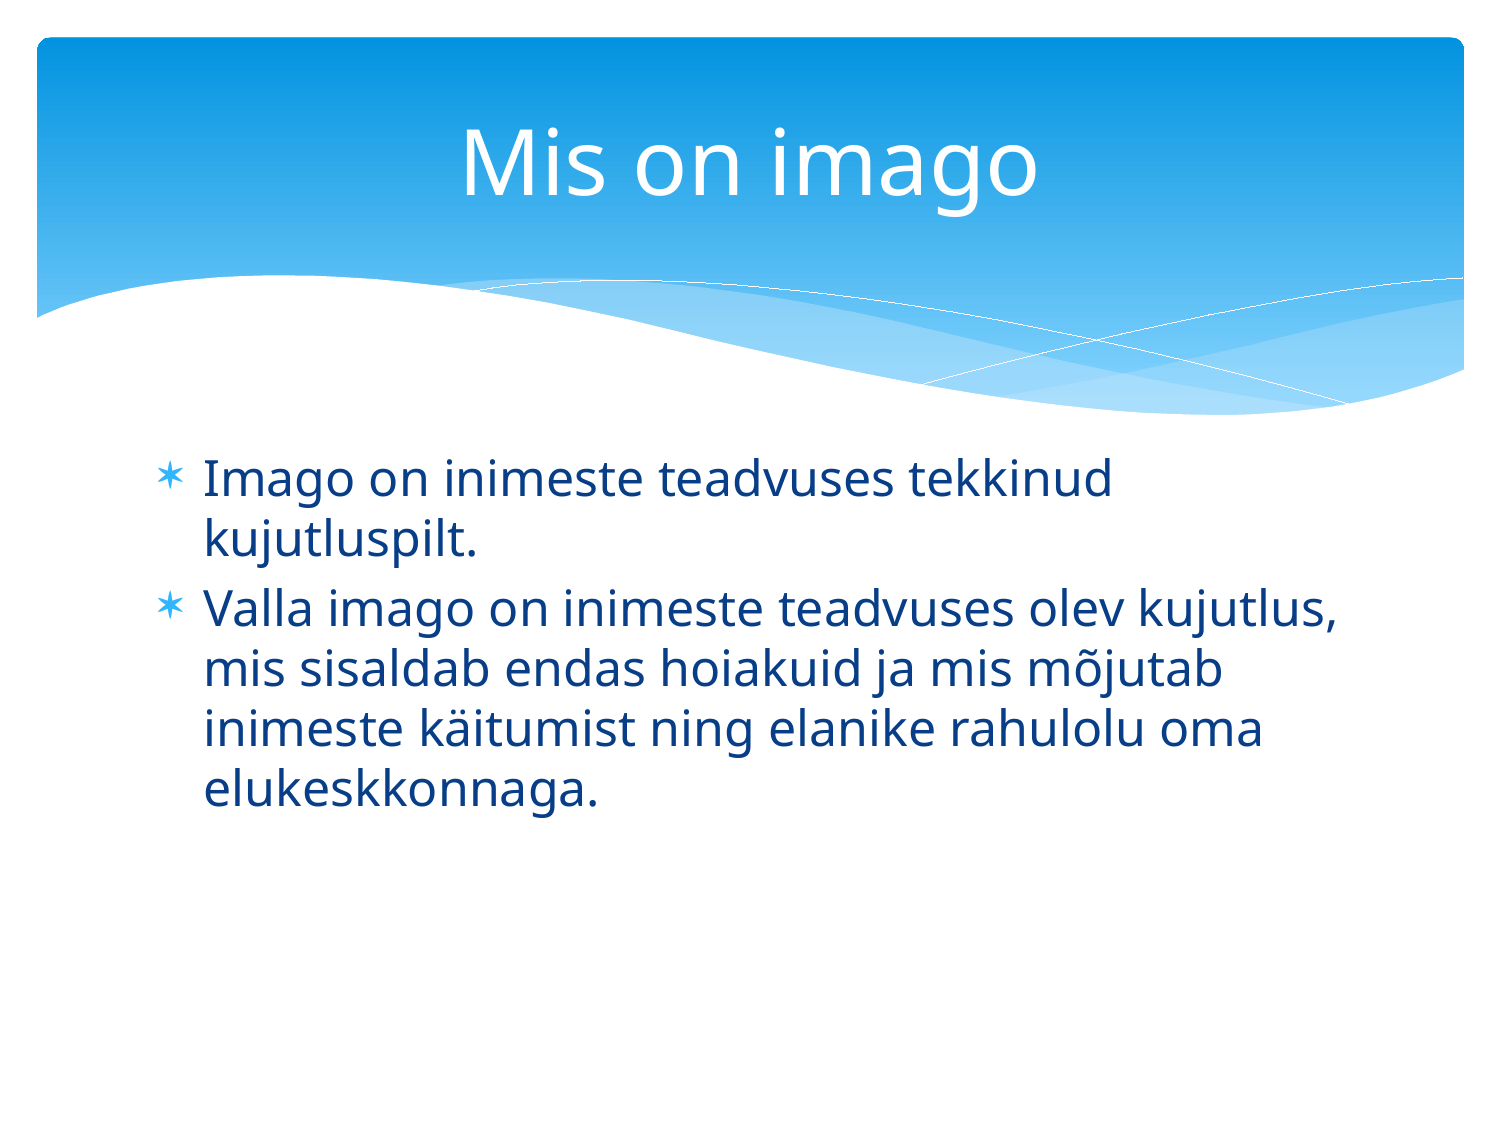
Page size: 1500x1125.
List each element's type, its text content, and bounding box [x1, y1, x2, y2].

title Mis on imago [75, 55, 1425, 261]
list Imago on inimeste teadvuses tekkinud kujutluspilt. Valla imago on inimeste teadvuses olev kujutlus, mis sisaldab endas hoiakuid ja mis mõjutab inimeste käitumist ning elanike rahulolu oma elukeskkonnaga. [143, 438, 1359, 1005]
